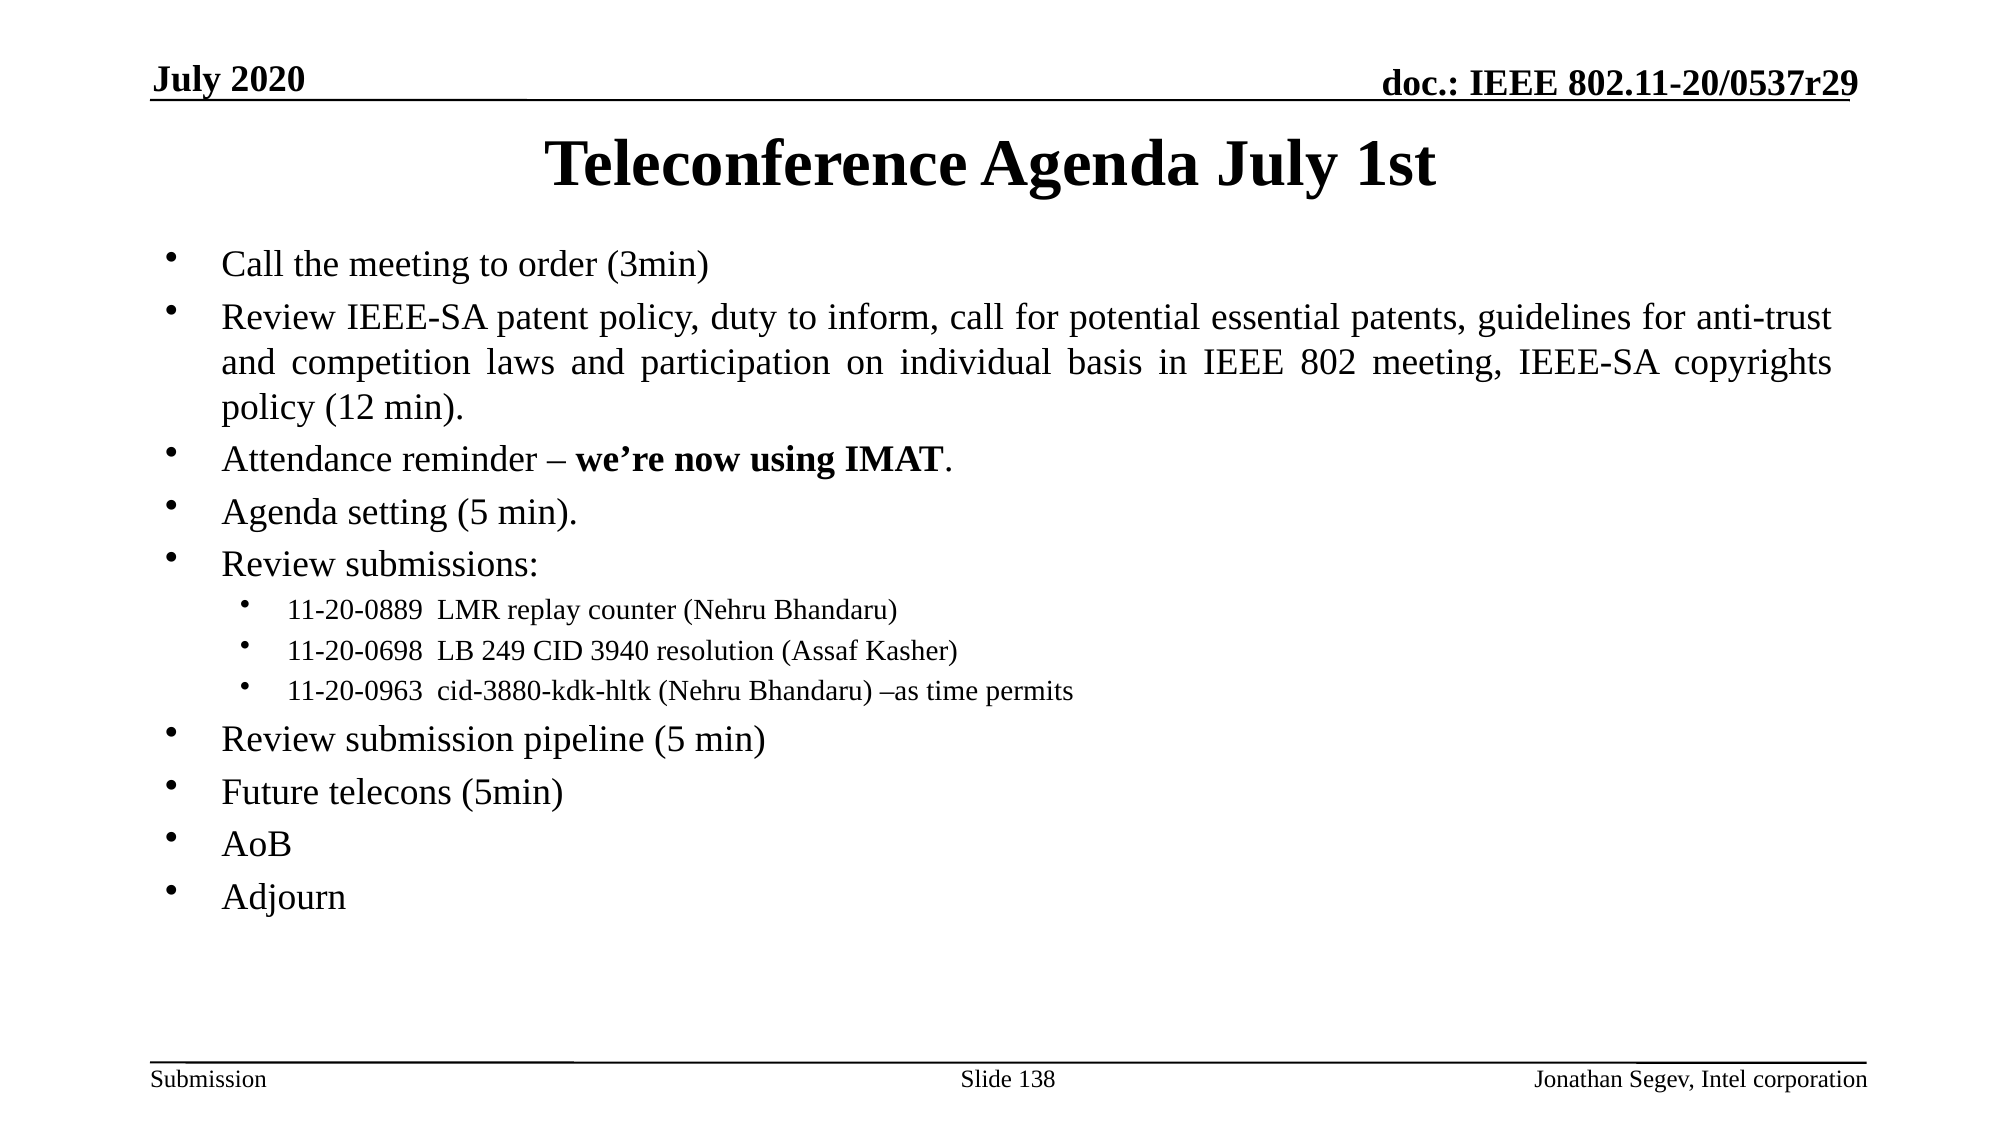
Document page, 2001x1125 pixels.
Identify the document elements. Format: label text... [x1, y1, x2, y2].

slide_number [152, 54, 563, 100]
title Teleconference Agenda July 1st [149, 112, 1850, 205]
slide_number Slide 138 [950, 1061, 1067, 1123]
list Call the meeting to order (3min) Review IEEE-SA patent policy, duty to inform, call for potential essential patents, guidelines for anti-trust and competition laws and participation on individual basis in IEEE 802 meeting, IEEE-SA copyrights policy (12 min). Attendance reminder – we’re now using IMAT. Agenda setting (5 min). Review submissions: 11-20-0889 LMR replay counter (Nehru Bhandaru) 11-20-0698 LB 249 CID 3940 resolution (Assaf Kasher) 11-20-0963 cid-3880-kdk-hltk (Nehru Bhandaru) –as time permits Review submission pipeline (5 min) Future telecons (5min) AoB Adjourn [149, 231, 1850, 1000]
footer Jonathan Segev, Intel corporation [1171, 1061, 1869, 1093]
